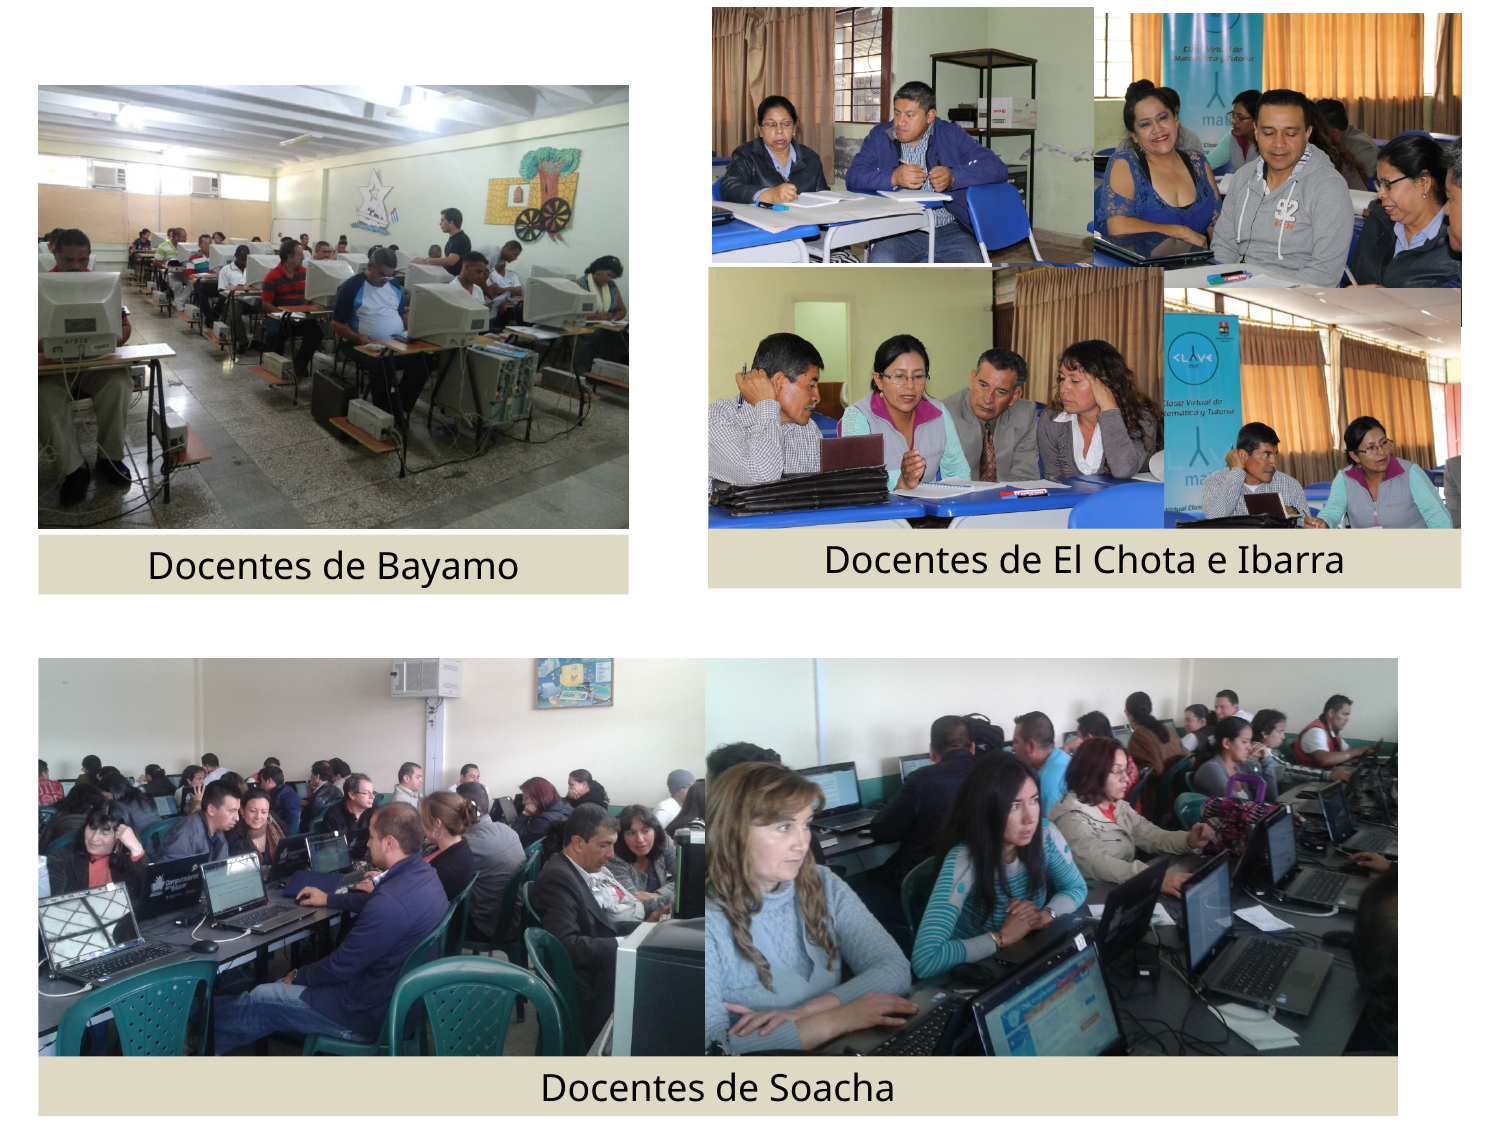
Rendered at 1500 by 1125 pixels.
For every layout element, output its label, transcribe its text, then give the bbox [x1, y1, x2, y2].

text_box Docentes de Soacha [38, 1064, 1398, 1117]
picture [707, 7, 1462, 535]
text_box Docentes de Bayamo [38, 537, 629, 595]
text_box Docentes de El Chota e Ibarra [708, 541, 1462, 589]
picture [38, 85, 629, 529]
picture [38, 658, 1399, 1061]
